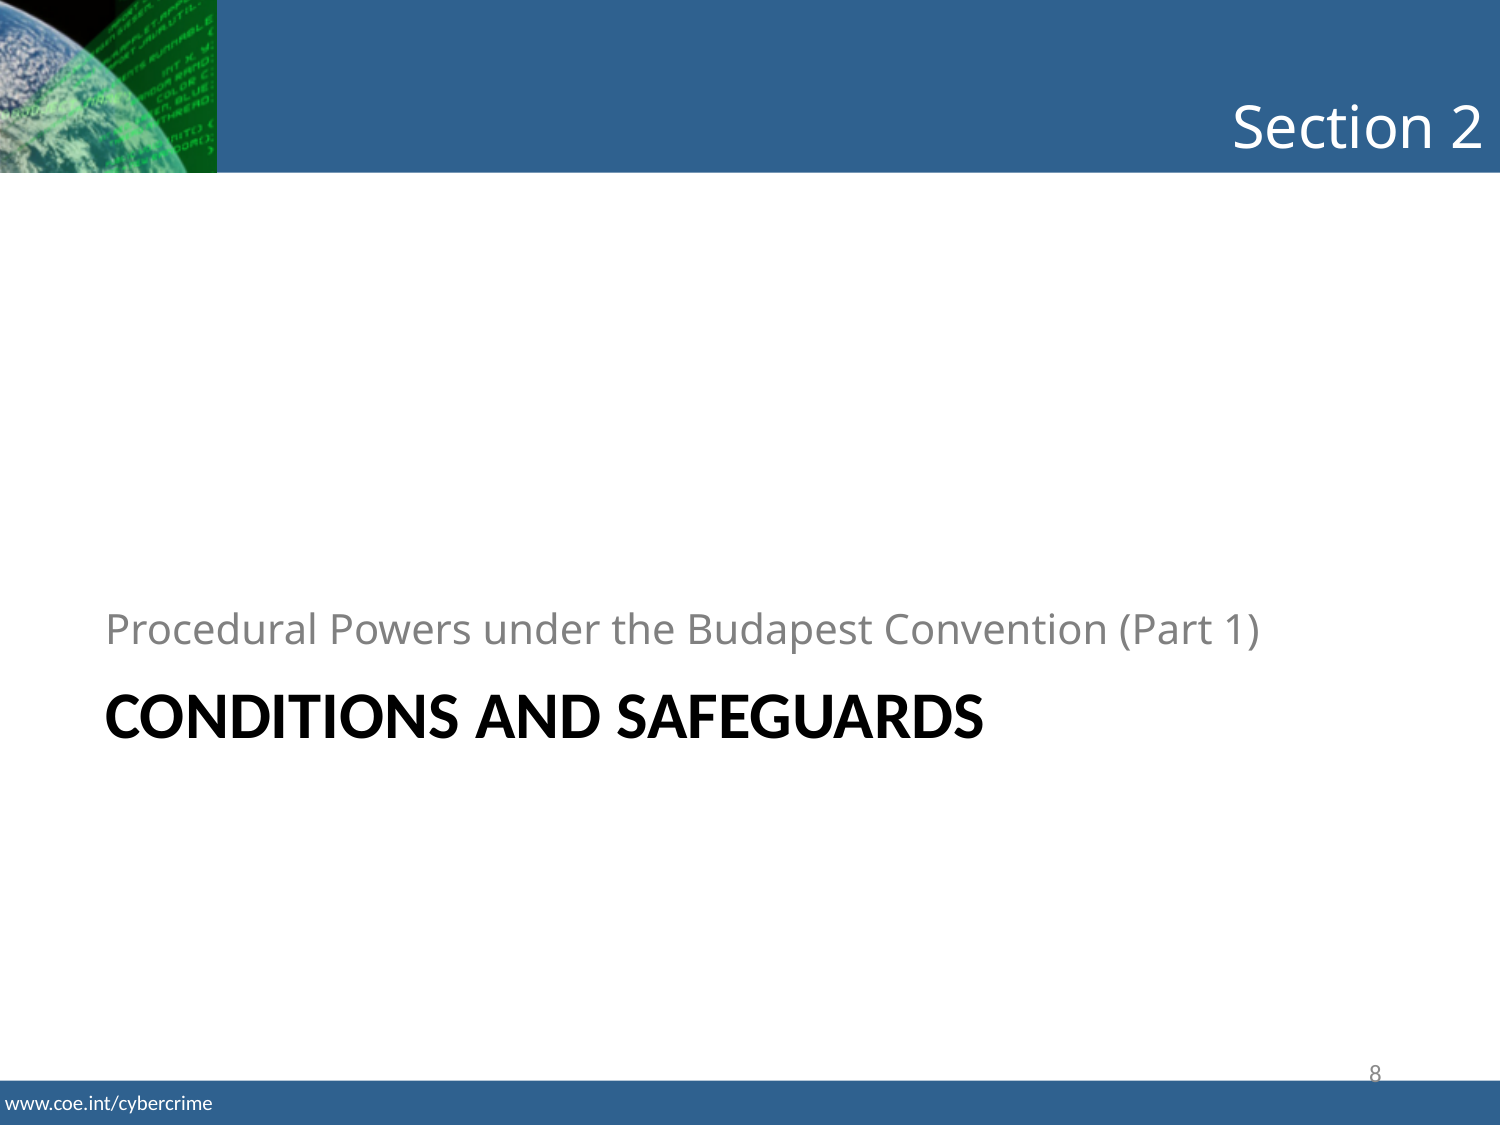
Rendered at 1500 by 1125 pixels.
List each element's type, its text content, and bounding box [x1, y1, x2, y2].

picture [0, 0, 217, 173]
list Procedural Powers under the Budapest Convention (Part 1) [90, 601, 1385, 674]
slide_number 8 [1059, 1042, 1397, 1103]
list Section 2 [461, 0, 1500, 170]
title Conditions and safeguards [90, 674, 1385, 920]
